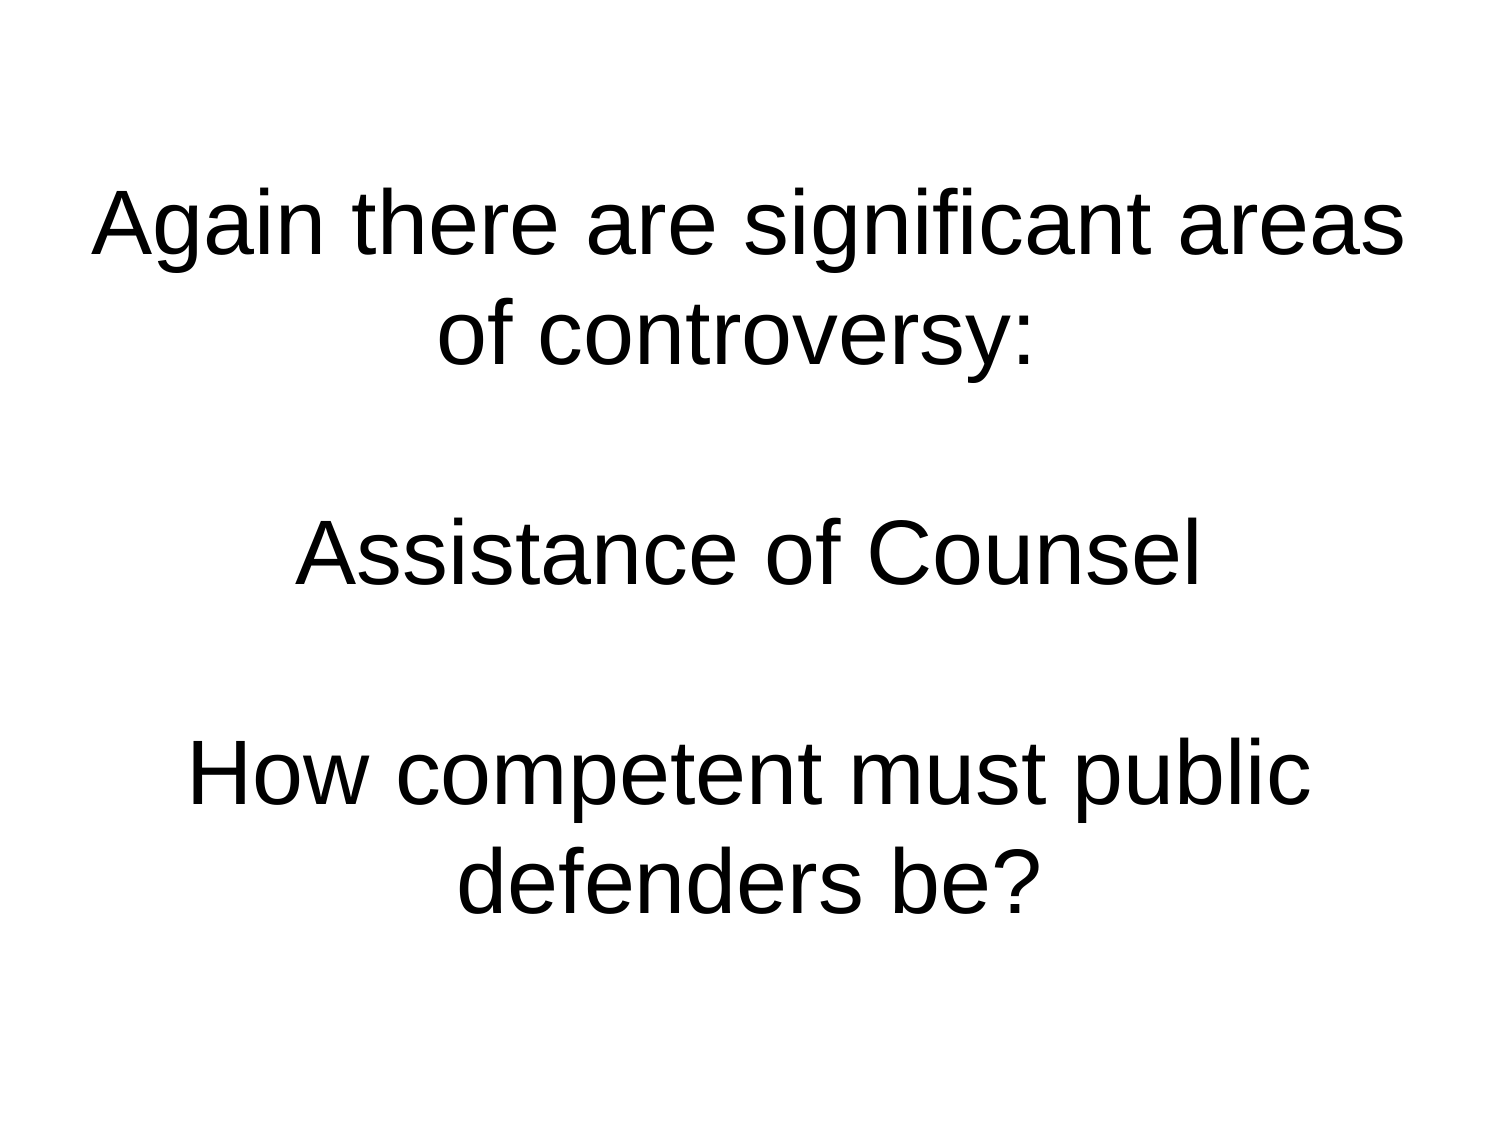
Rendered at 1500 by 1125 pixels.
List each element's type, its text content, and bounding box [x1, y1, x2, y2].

title Again there are significant areas of controversy: Assistance of Counsel How competent must public defenders be? [74, 44, 1426, 1051]
